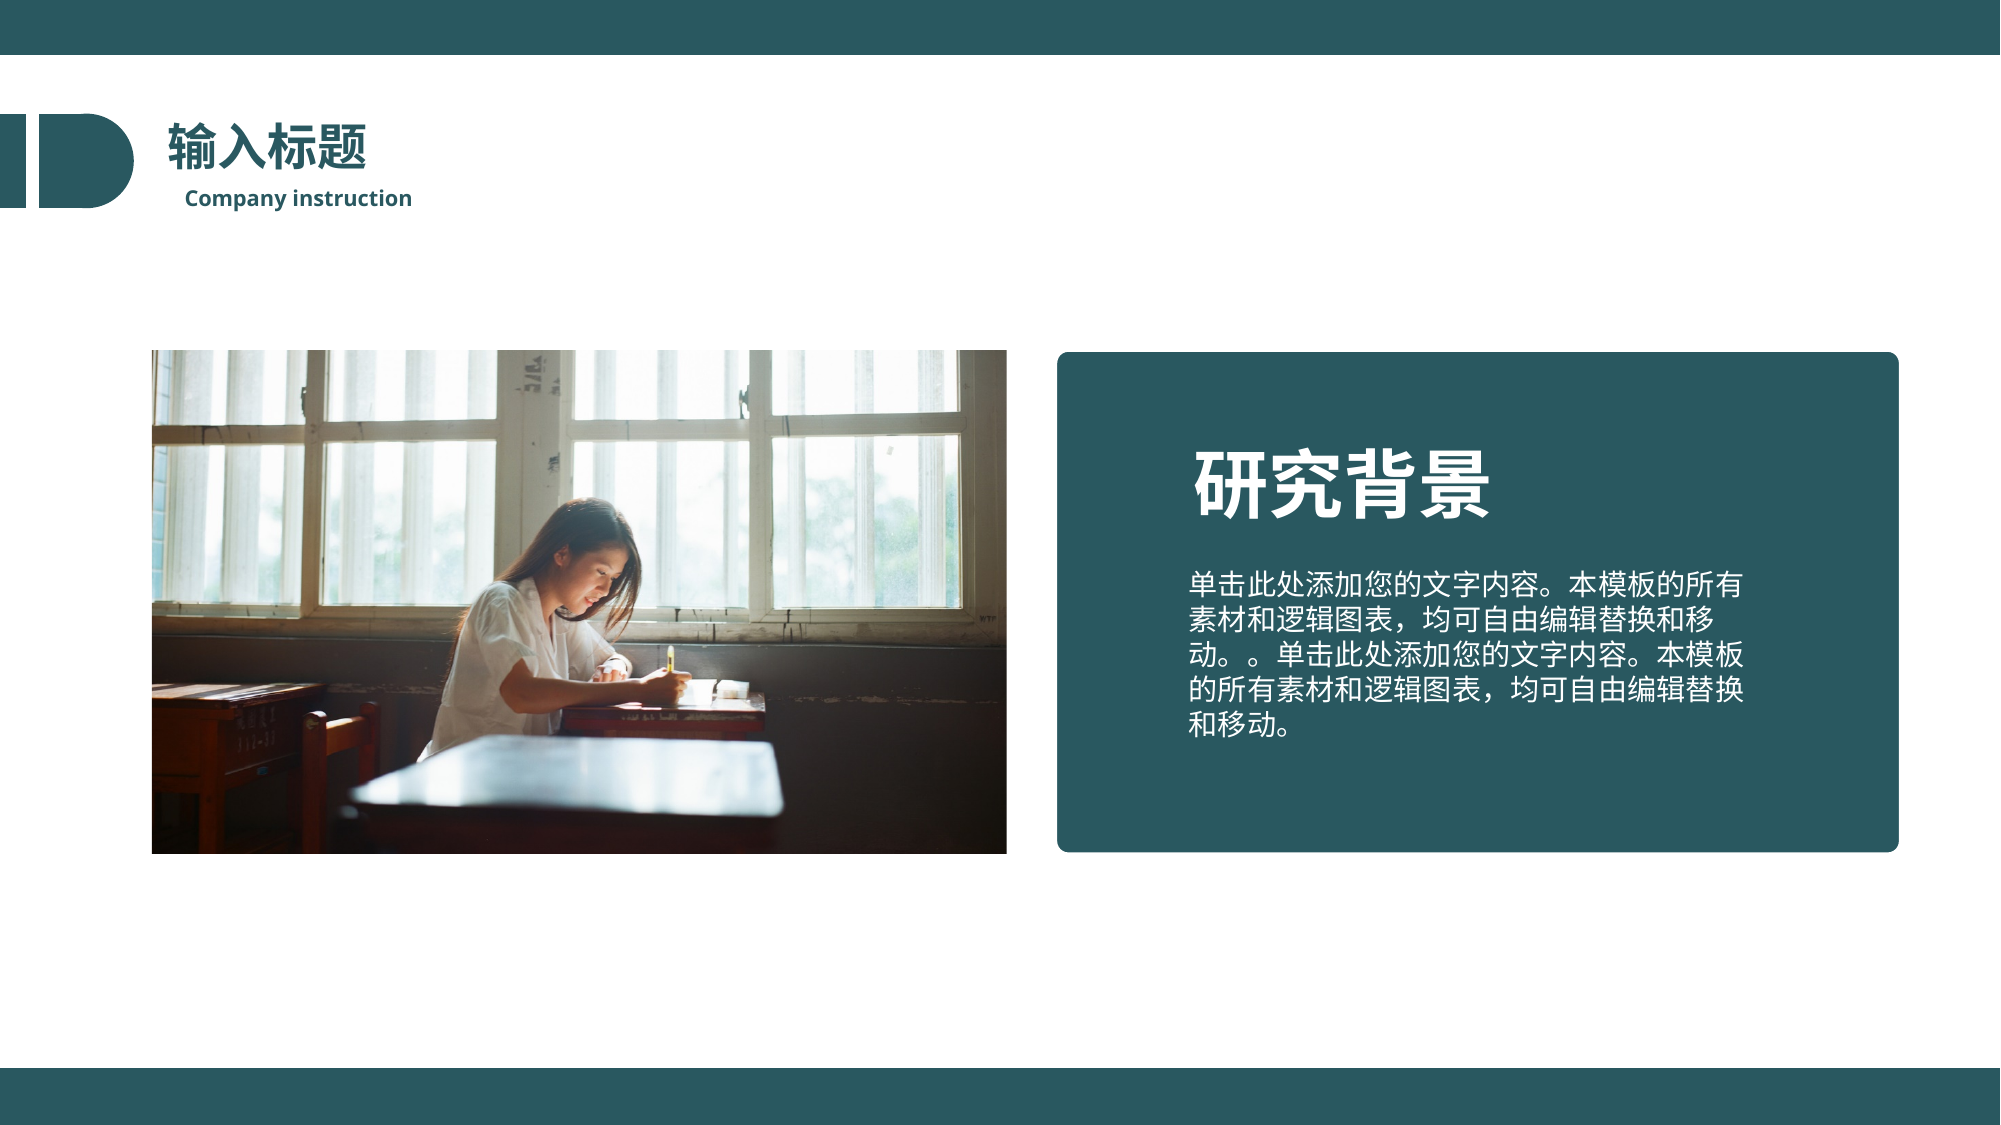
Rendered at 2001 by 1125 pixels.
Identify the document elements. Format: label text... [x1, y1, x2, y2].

text_box Company instruction [169, 177, 429, 218]
text_box [1055, 349, 1901, 855]
text_box [0, 114, 26, 208]
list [151, 350, 1007, 854]
text_box 单击此处添加您的文字内容。本模板的所有素材和逻辑图表，均可自由编辑替换和移动。。单击此处添加您的文字内容。本模板的所有素材和逻辑图表，均可自由编辑替换和移动。 [1173, 558, 1783, 749]
text_box 研究背景 [1173, 437, 1544, 528]
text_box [40, 114, 133, 208]
text_box 输入标题 [153, 107, 383, 183]
